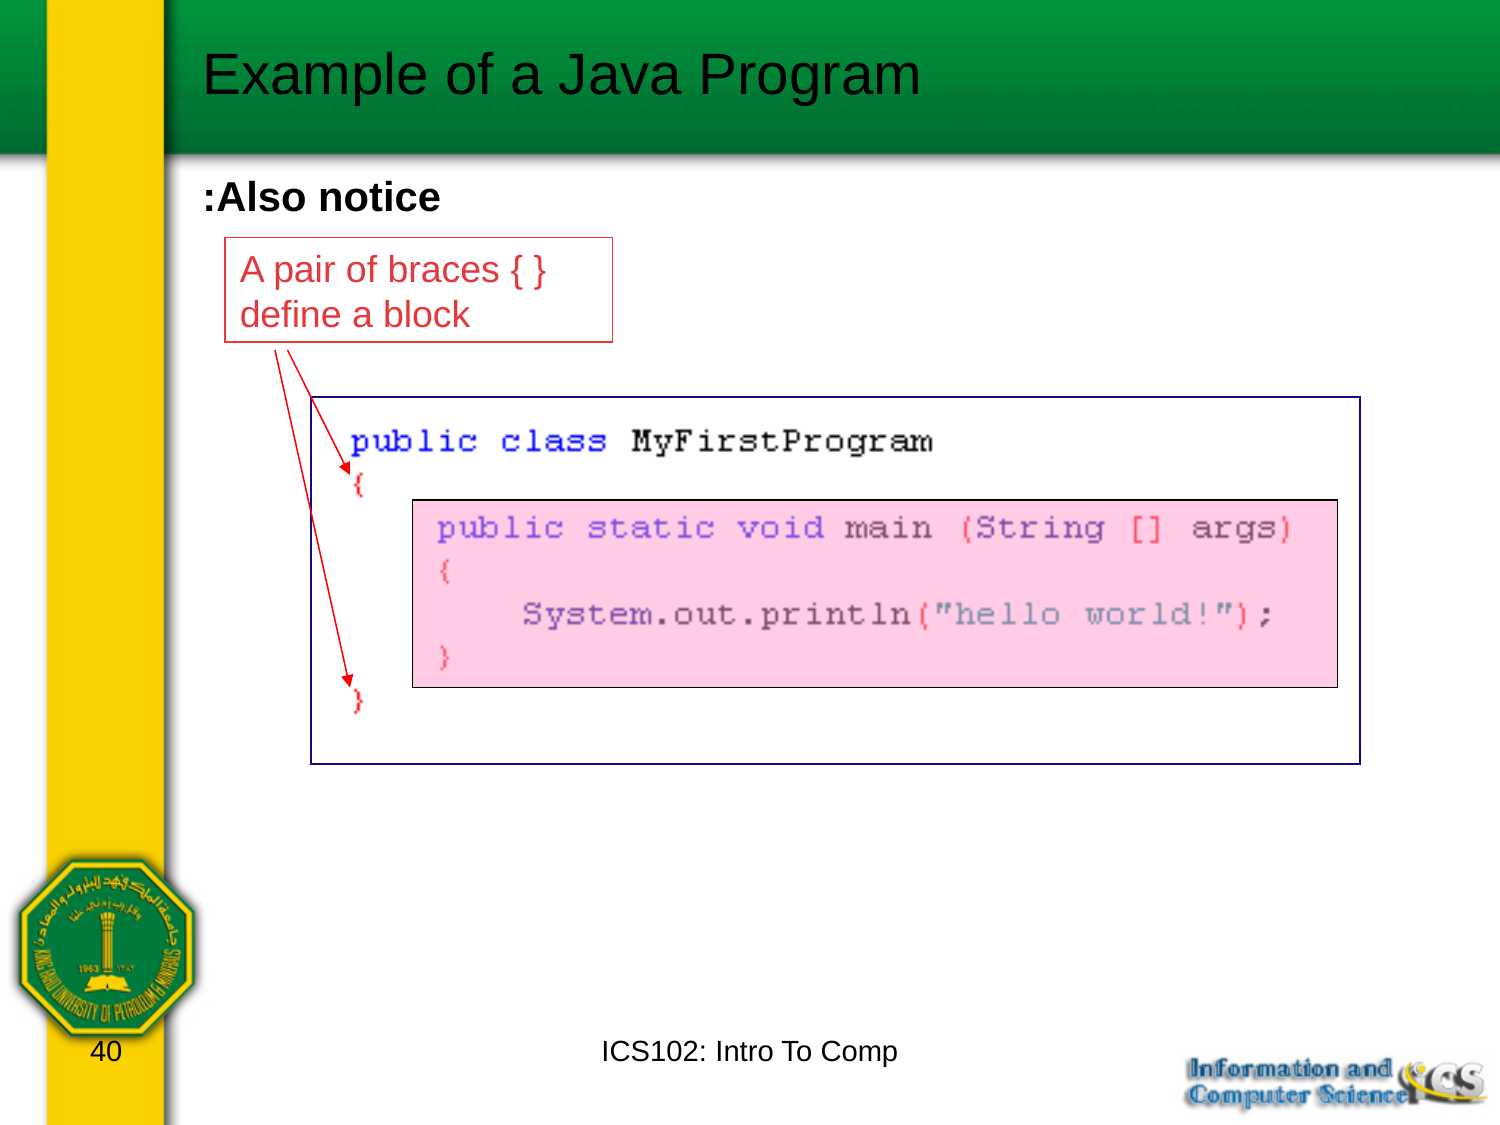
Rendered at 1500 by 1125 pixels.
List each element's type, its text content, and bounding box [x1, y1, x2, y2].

picture [0, 0, 1500, 1125]
text_box Also notice: [187, 162, 513, 228]
footer ICS102: Intro To Comp [512, 1024, 988, 1103]
text_box A pair of braces { } define a block [224, 237, 613, 343]
title Example of a Java Program [187, 24, 1113, 118]
slide_number 40 [74, 1024, 426, 1103]
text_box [312, 398, 1360, 763]
